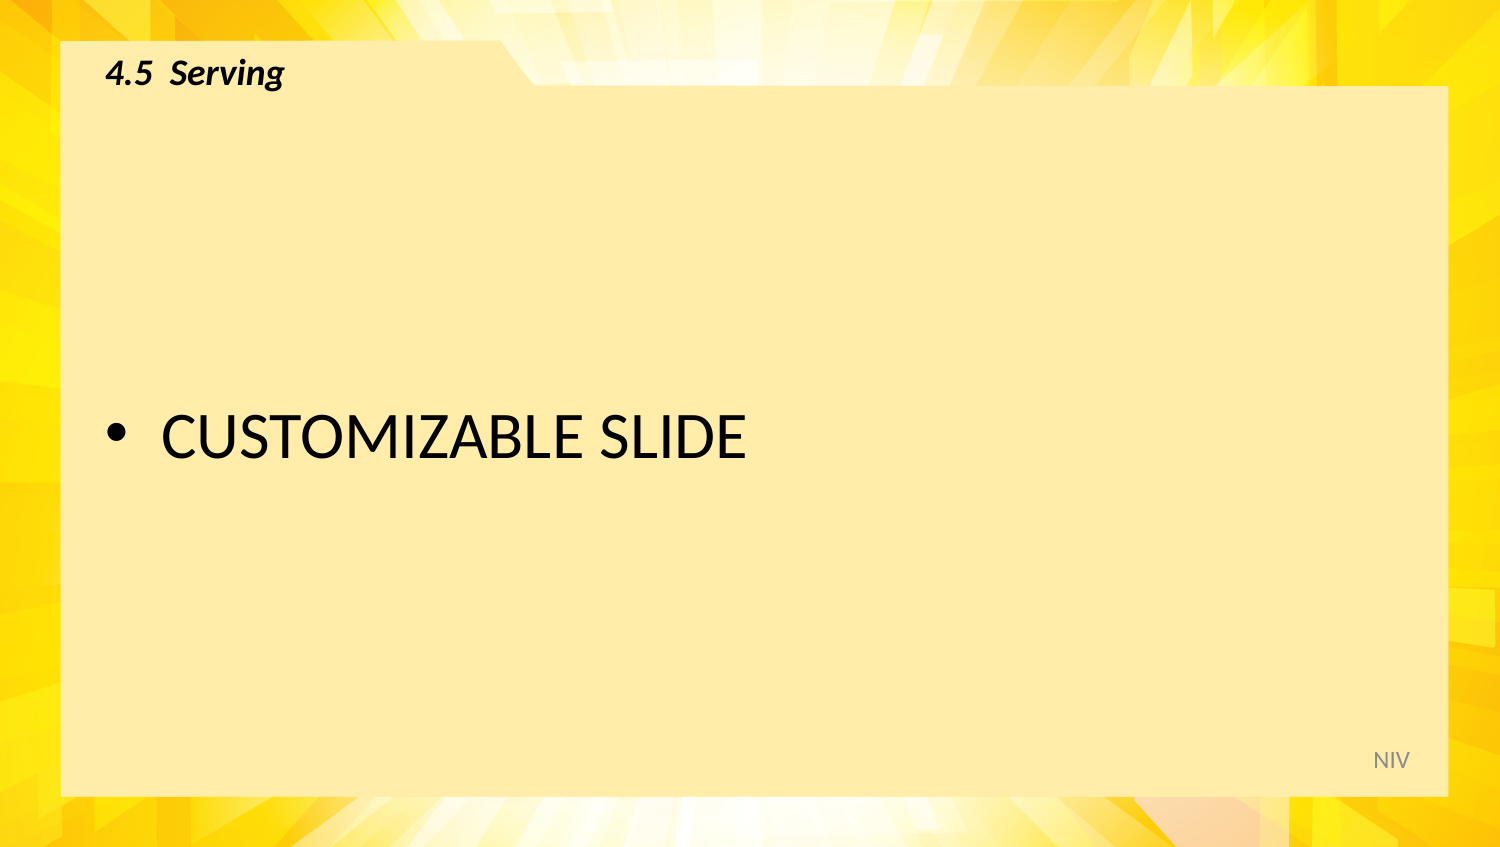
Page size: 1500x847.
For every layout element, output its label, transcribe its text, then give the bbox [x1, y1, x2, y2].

picture [0, 0, 1500, 847]
footer NIV [950, 736, 1425, 782]
list CUSTOMIZABLE SLIDE [89, 141, 1403, 722]
title 4.5 Serving [89, 33, 1420, 108]
